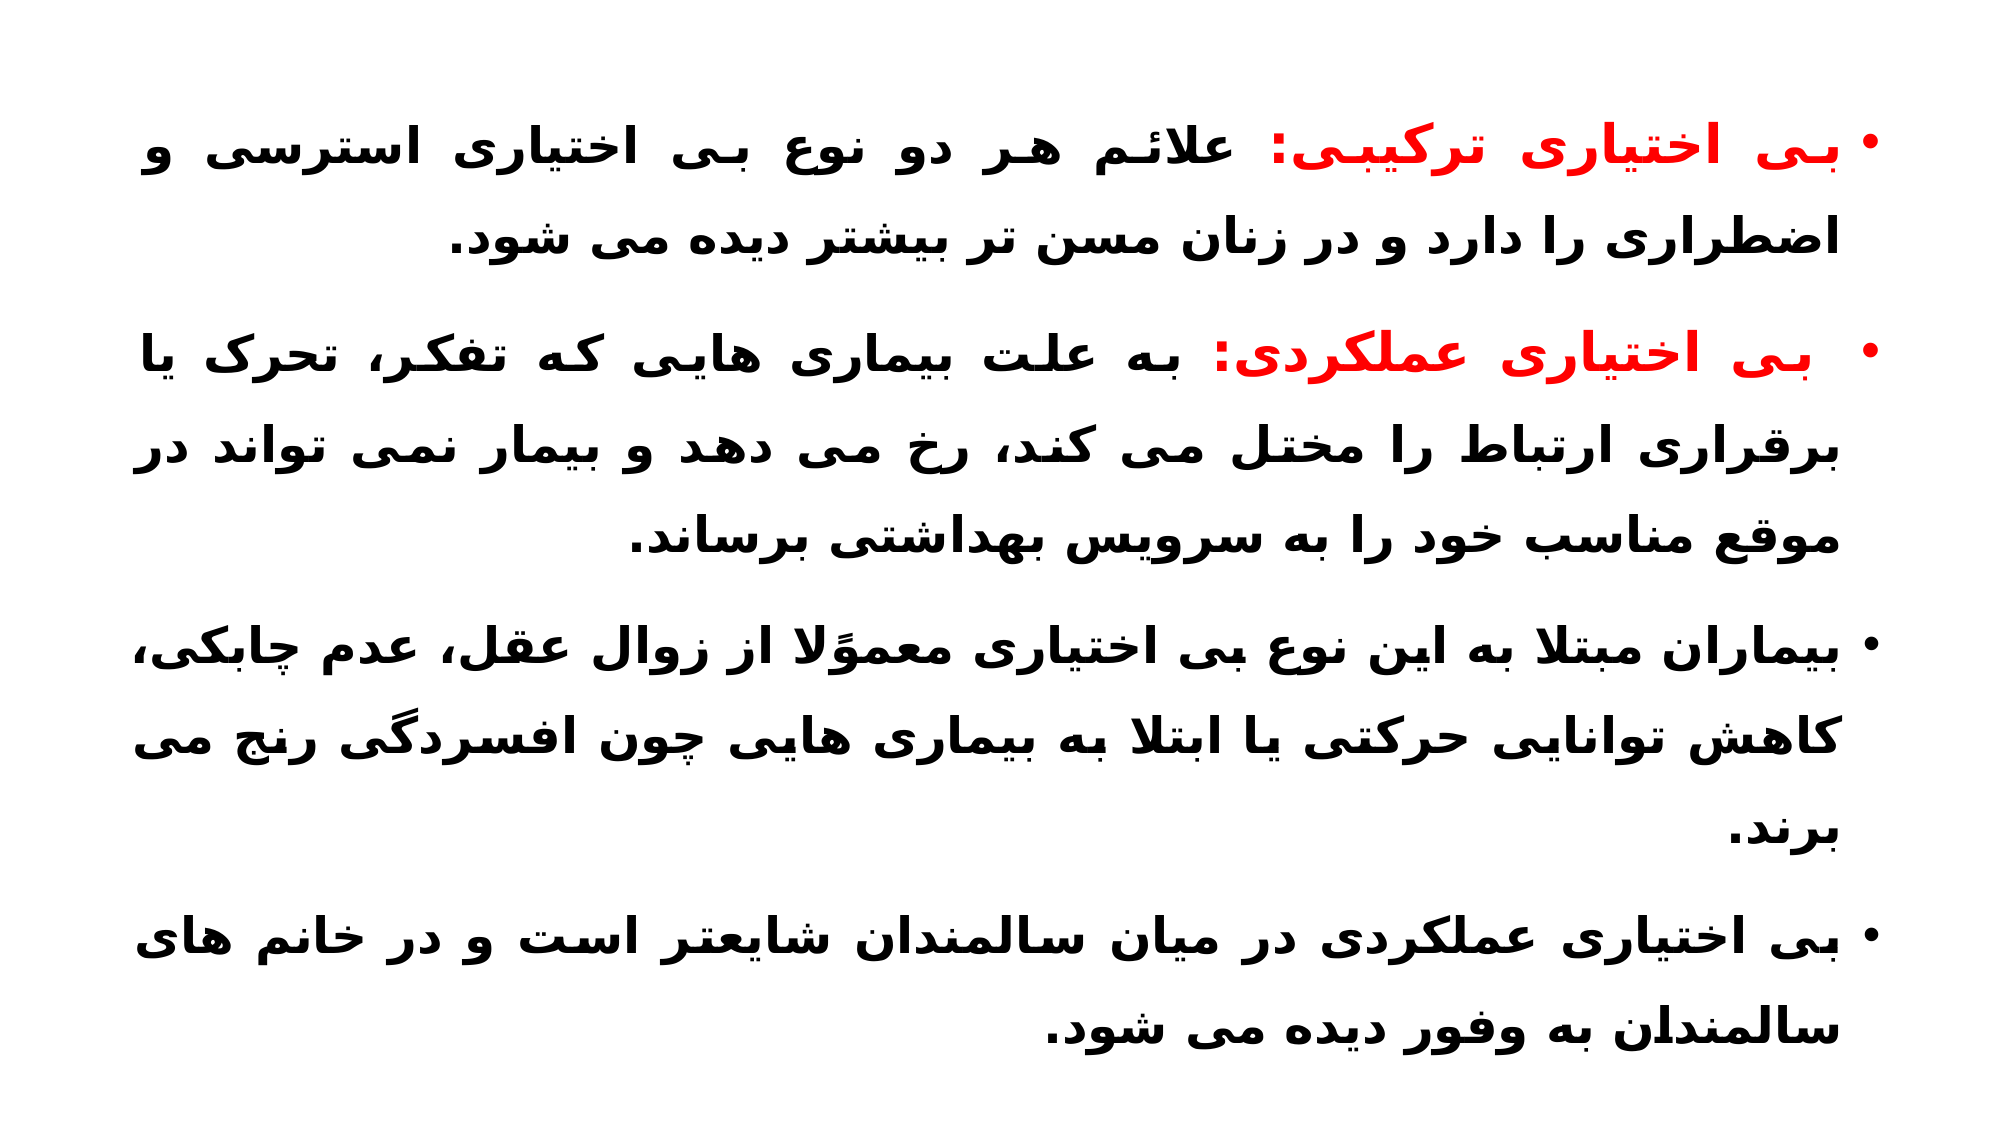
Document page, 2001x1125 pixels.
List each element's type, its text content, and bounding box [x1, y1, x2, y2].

list بی اختیاری ترکیبی: علائم هر دو نوع بی اختیاری استرسی و اضطراری را دارد و در زنان مسن تر بیشتر دیده می شود. بی اختیاری عملکردی: به علت بیماری هایی که تفکر، تحرک یا برقراری ارتباط را مختل می کند، رخ می دهد و بیمار نمی تواند در موقع مناسب خود را به سرویس بهداشتی برساند. بیماران مبتلا به این نوع بی اختیاری معموًلا از زوال عقل، عدم چابکی، کاهش توانایی حرکتی یا ابتلا به بیماری هایی چون افسردگی رنج می برند. بی اختیاری عملکردی در میان سالمندان شایعتر است و در خانم های سالمندان به وفور دیده می شود. [115, 68, 1896, 1125]
